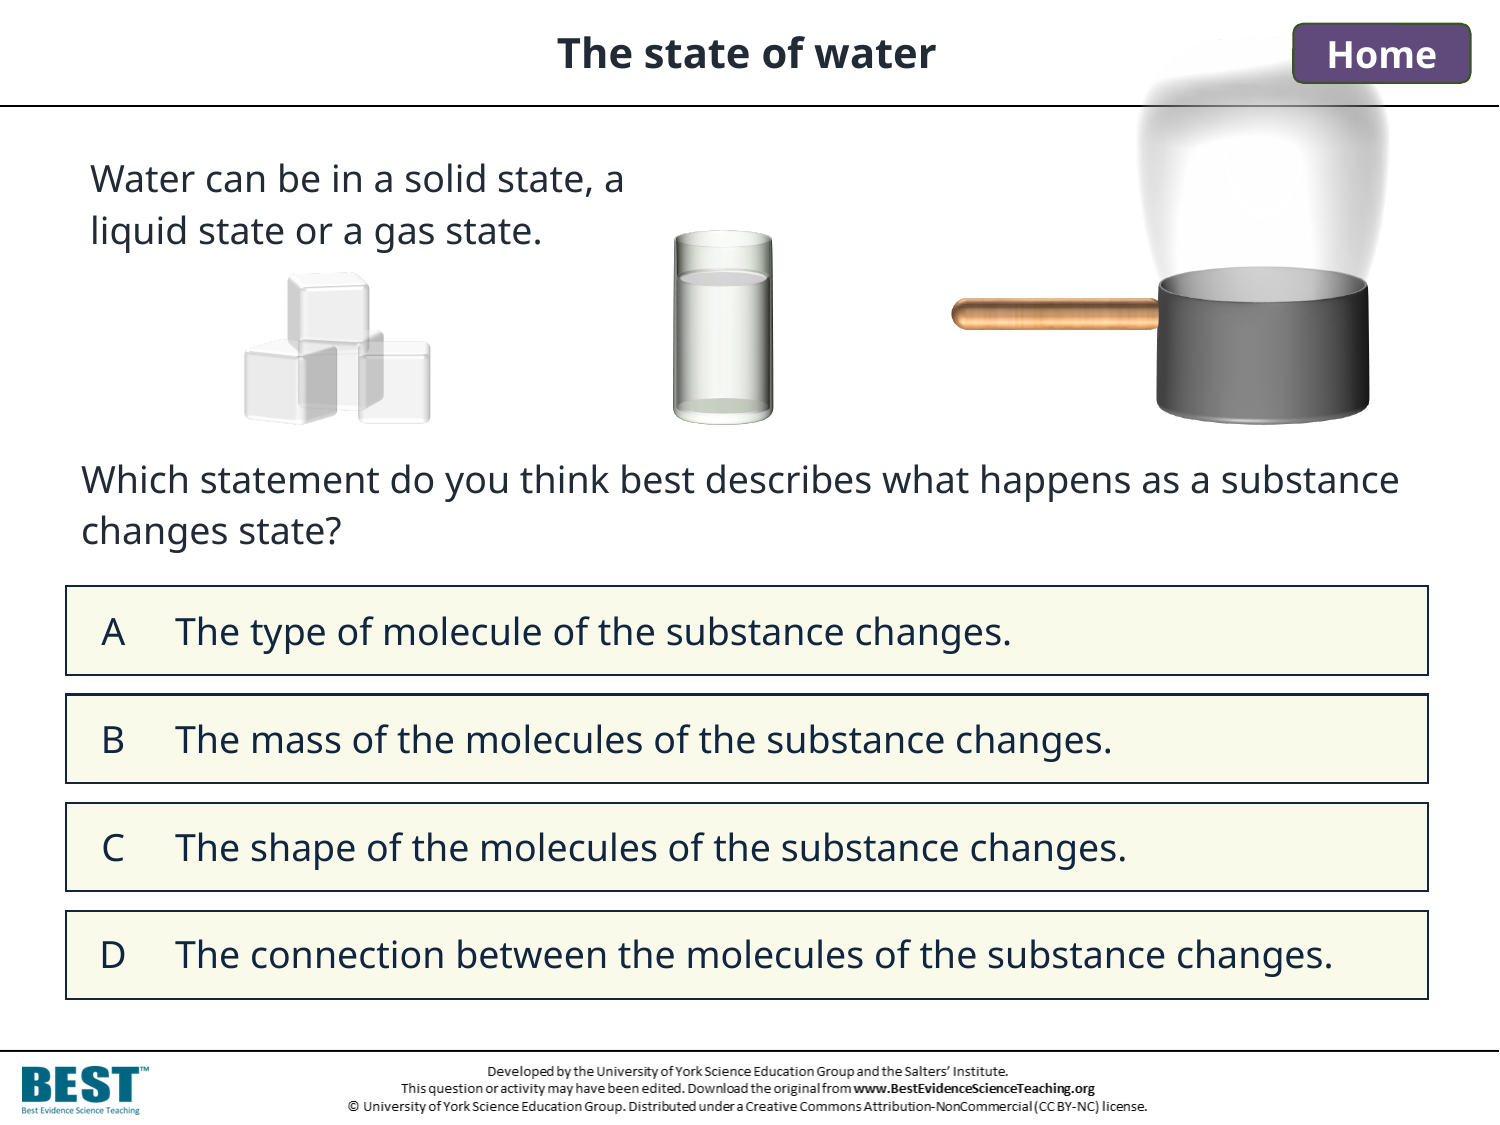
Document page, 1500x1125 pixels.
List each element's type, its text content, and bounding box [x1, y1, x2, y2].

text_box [240, 20, 1391, 427]
picture [0, 105, 1500, 1125]
text_box Home [1391, 22, 1472, 84]
text_box The state of water [23, 4, 1471, 99]
